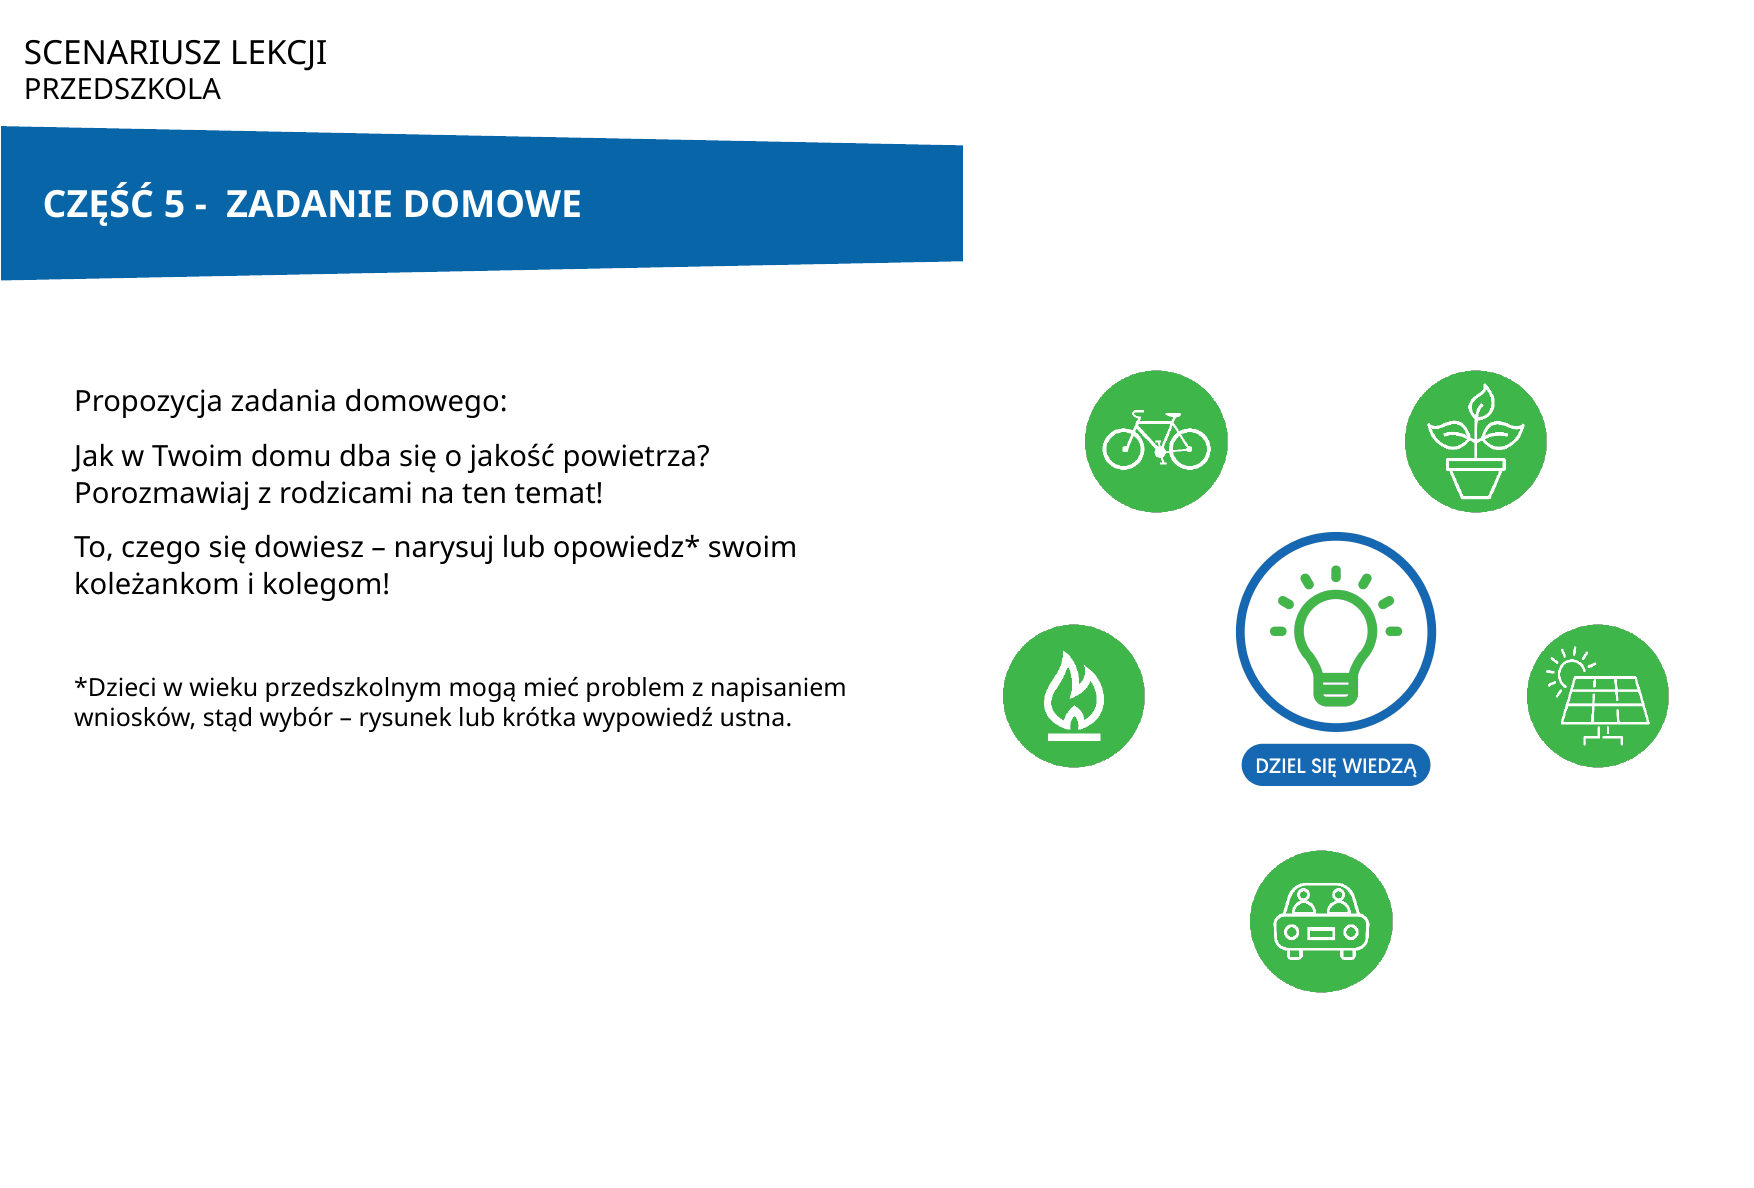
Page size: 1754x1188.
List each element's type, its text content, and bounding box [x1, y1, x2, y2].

picture [1229, 525, 1443, 795]
picture [996, 618, 1152, 774]
picture [1078, 364, 1234, 519]
text_box CZĘŚĆ 5 - ZADANIE DOMOWE [27, 173, 598, 233]
text_box Propozycja zadania domowego: Jak w Twoim domu dba się o jakość powietrza? Porozmawiaj z rodzicami na ten temat! To, czego się dowiesz – narysuj lub opowiedz* swoim koleżankom i kolegom! *Dzieci w wieku przedszkolnym mogą mieć problem z napisaniem wniosków, stąd wybór – rysunek lub krótka wypowiedź ustna. [59, 372, 877, 739]
picture [1398, 364, 1553, 519]
picture [1243, 844, 1399, 999]
text_box [0, 125, 964, 282]
text_box SCENARIUSZ LEKCJI PRZEDSZKOLA [9, 23, 506, 114]
picture [1520, 618, 1675, 774]
